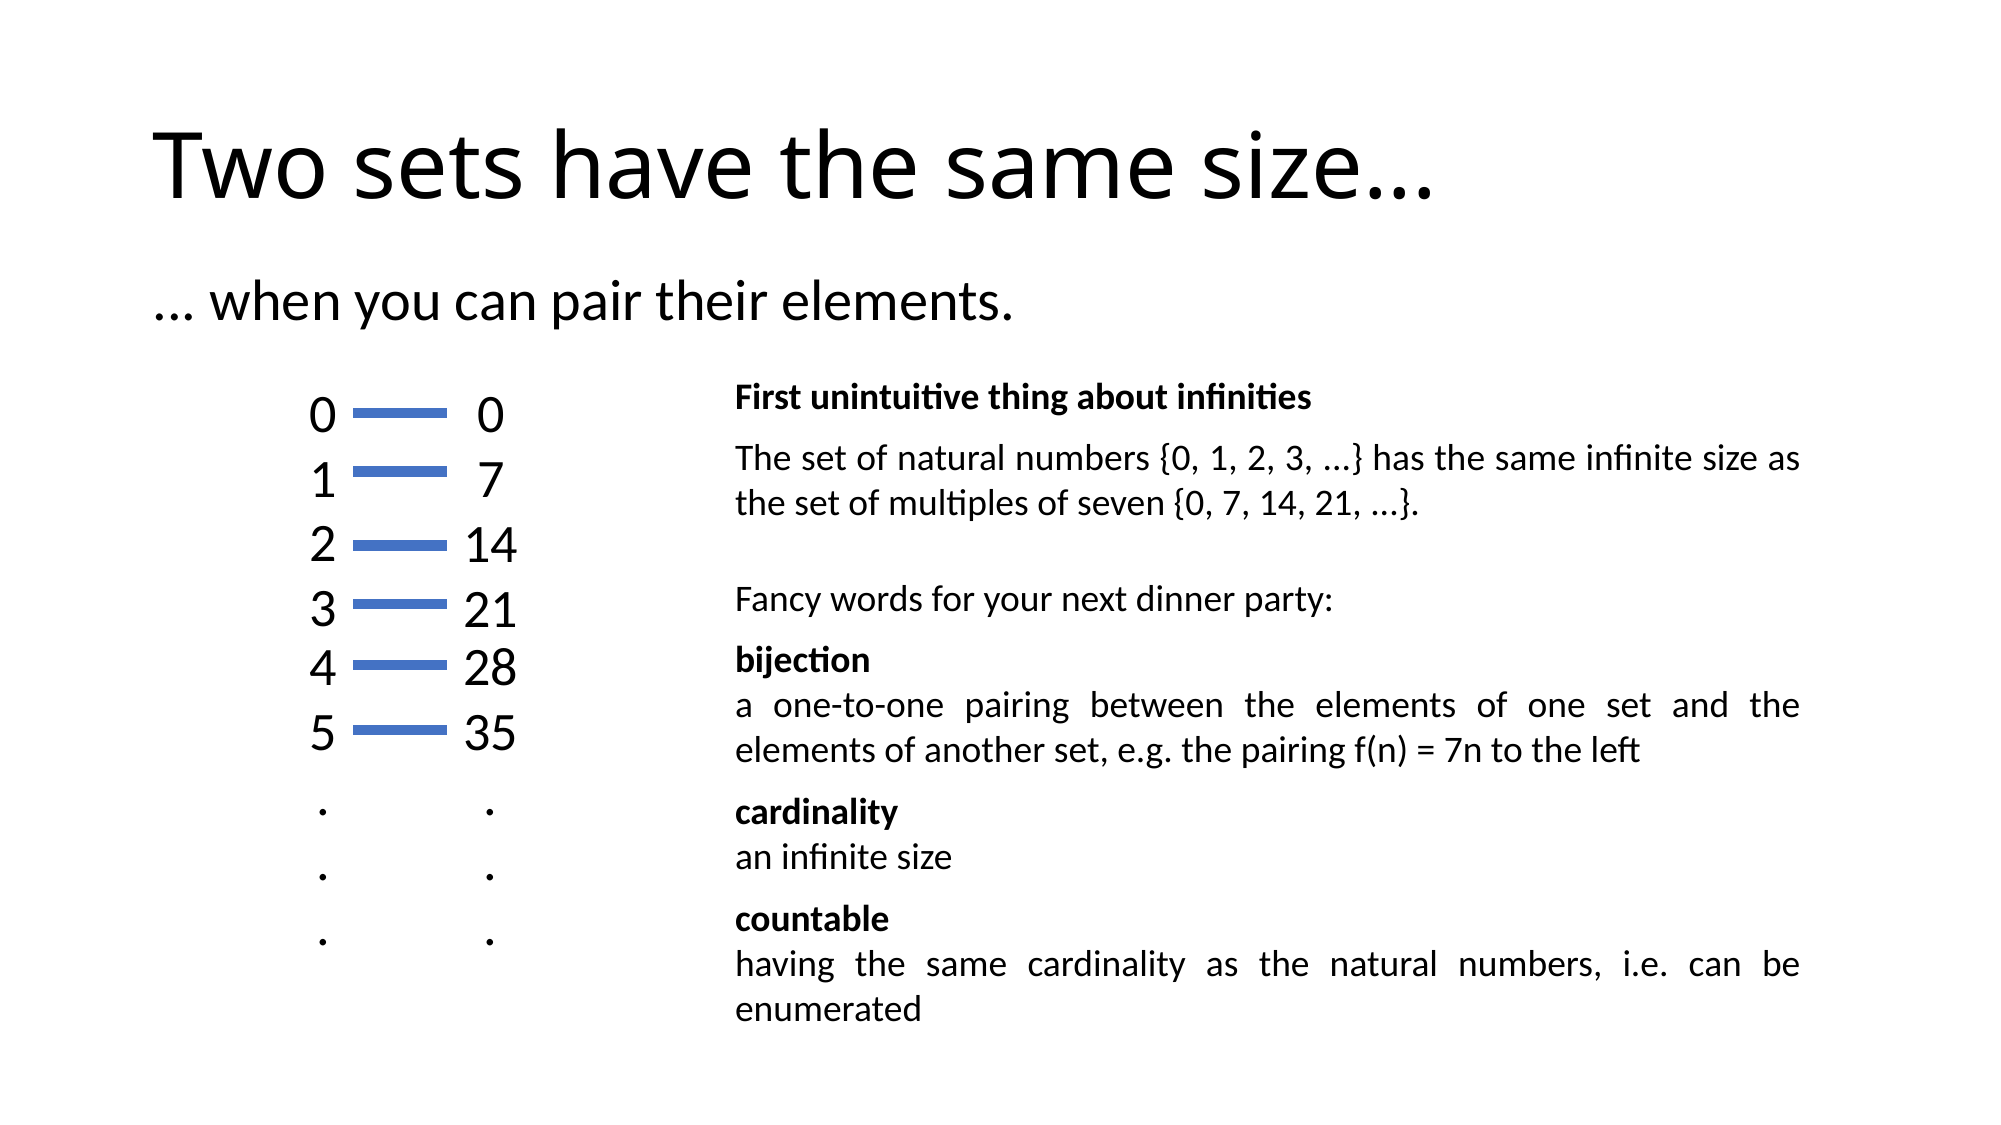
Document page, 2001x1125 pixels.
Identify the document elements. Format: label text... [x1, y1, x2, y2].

text_box 28 35 . . . [447, 623, 535, 964]
text_box 0 7 14 21 [447, 371, 535, 623]
text_box First unintuitive thing about infinities The set of natural numbers {0, 1, 2, 3, ...} has the same infinite size as the set of multiples of seven {0, 7, 14, 21, ...}. [720, 364, 1817, 531]
text_box 0 1 2 3 [292, 370, 354, 623]
text_box Fancy words for your next dinner party: bijection a one-to-one pairing between the elements of one set and the elements of another set, e.g. the pairing f(n) = 7n to the left cardinality an infinite size countable having the same cardinality as the natural numbers, i.e. can be enumerated [720, 566, 1817, 1037]
text_box 4 5 . . . [292, 623, 354, 964]
title Two sets have the same size... [137, 59, 1863, 262]
list ... when you can pair their elements. [137, 262, 1863, 365]
